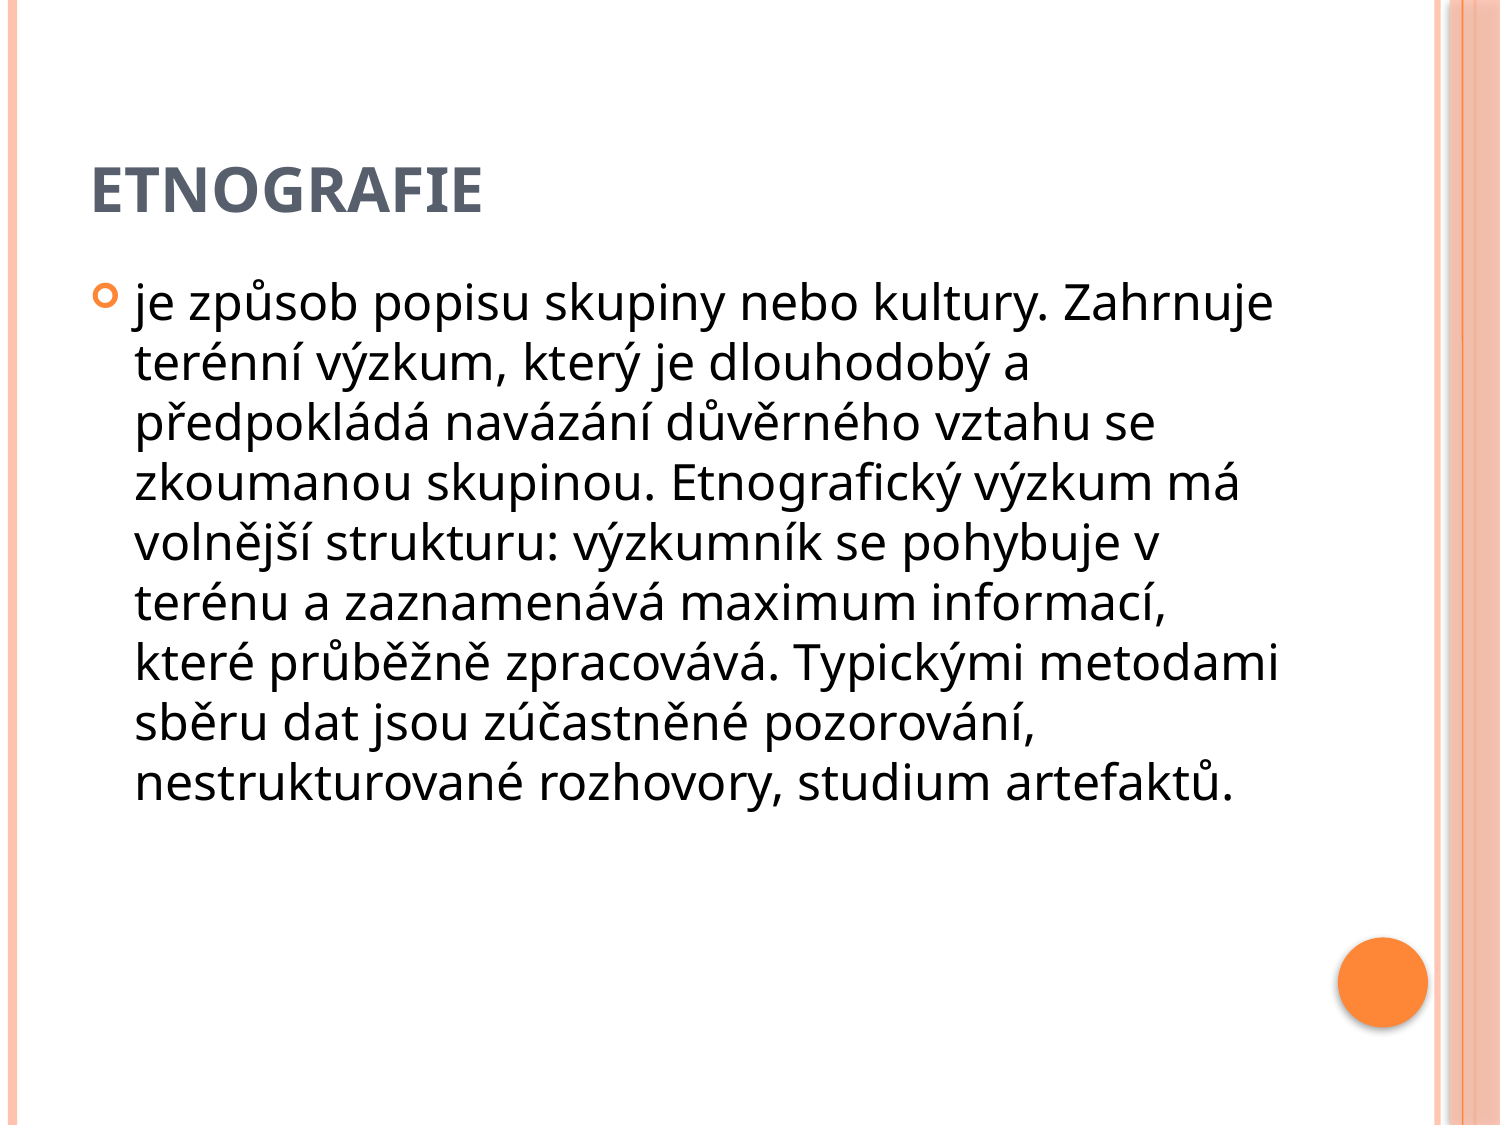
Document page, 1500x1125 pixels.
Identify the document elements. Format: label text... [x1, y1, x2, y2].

title Etnografie [75, 45, 1300, 233]
list je způsob popisu skupiny nebo kultury. Zahrnuje terénní výzkum, který je dlouhodobý a předpokládá navázání důvěrného vztahu se zkoumanou skupinou. Etnografický výzkum má volnější strukturu: výzkumník se pohybuje v terénu a zaznamenává maximum informací, které průběžně zpracovává. Typickými metodami sběru dat jsou zúčastněné pozorování, nestrukturované rozhovory, studium artefaktů. [75, 262, 1300, 1062]
